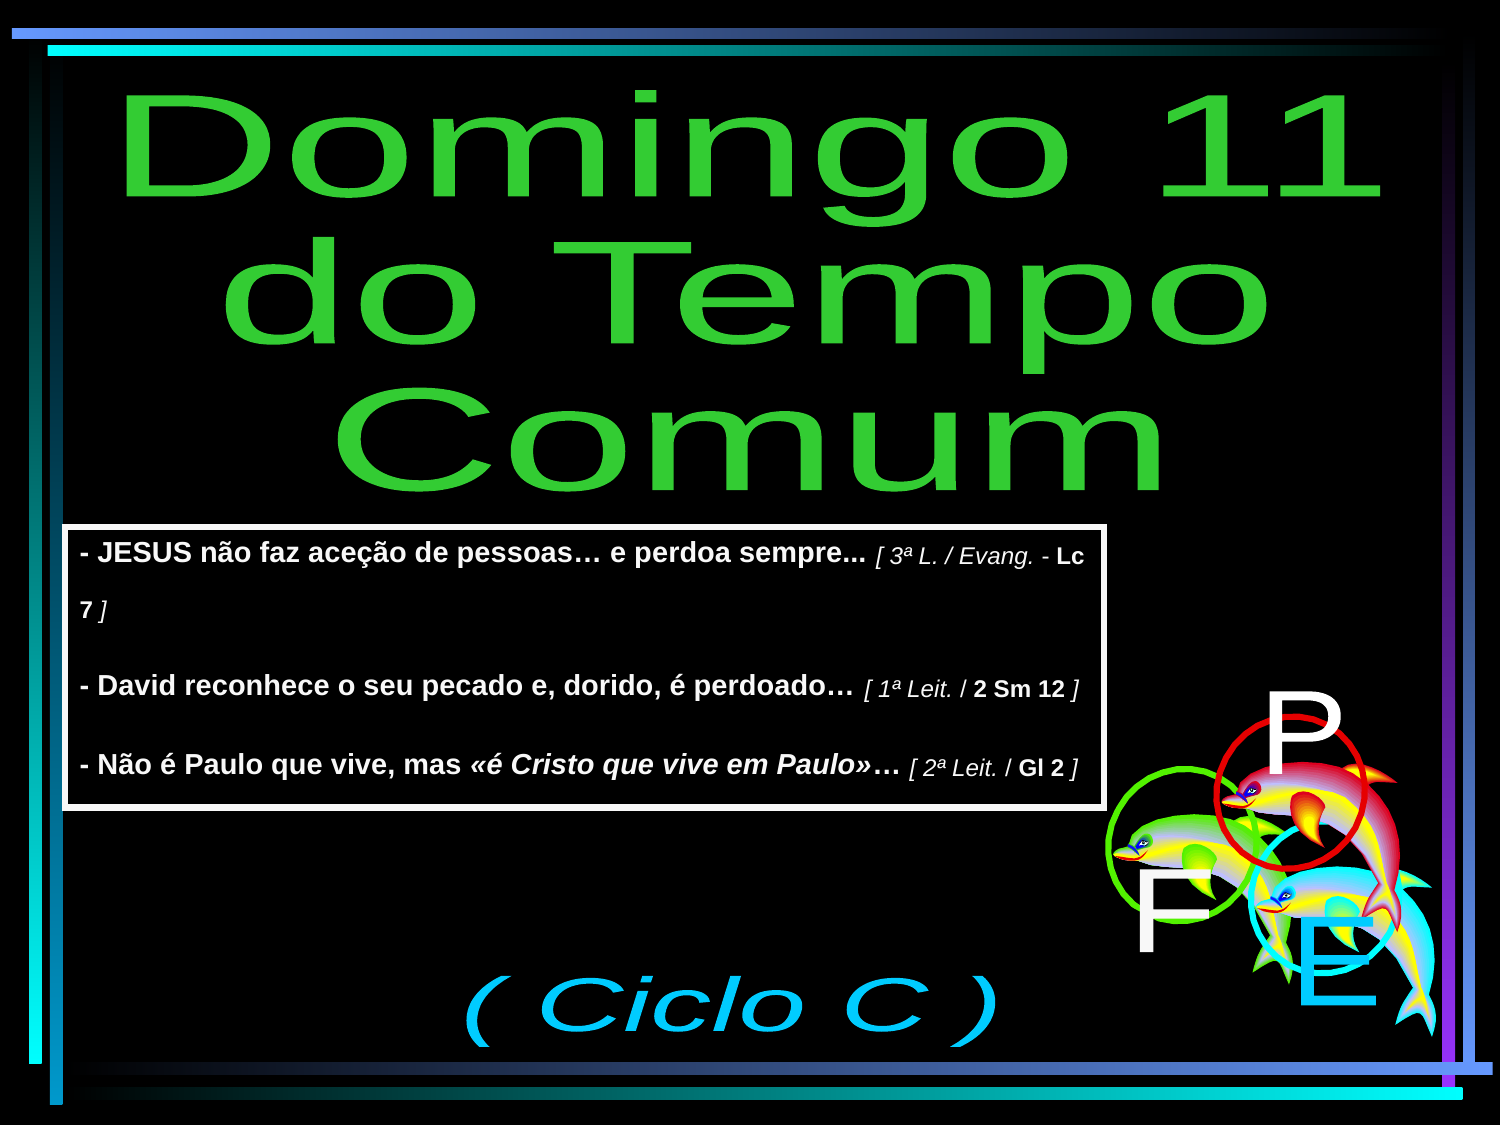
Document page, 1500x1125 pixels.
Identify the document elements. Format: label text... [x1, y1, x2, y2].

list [1115, 726, 1500, 987]
text_box - JESUS não faz aceção de pessoas… e perdoa sempre... [ 3ª L. / Evang. - Lc 7 ] - David reconhece o seu pecado e, dorido, é perdoado… [ 1ª Leit. / 2 Sm 12 ] - Não é Paulo que vive, mas «é Cristo que vive em Paulo»… [ 2ª Leit. / Gl 2 ] [64, 527, 1105, 808]
